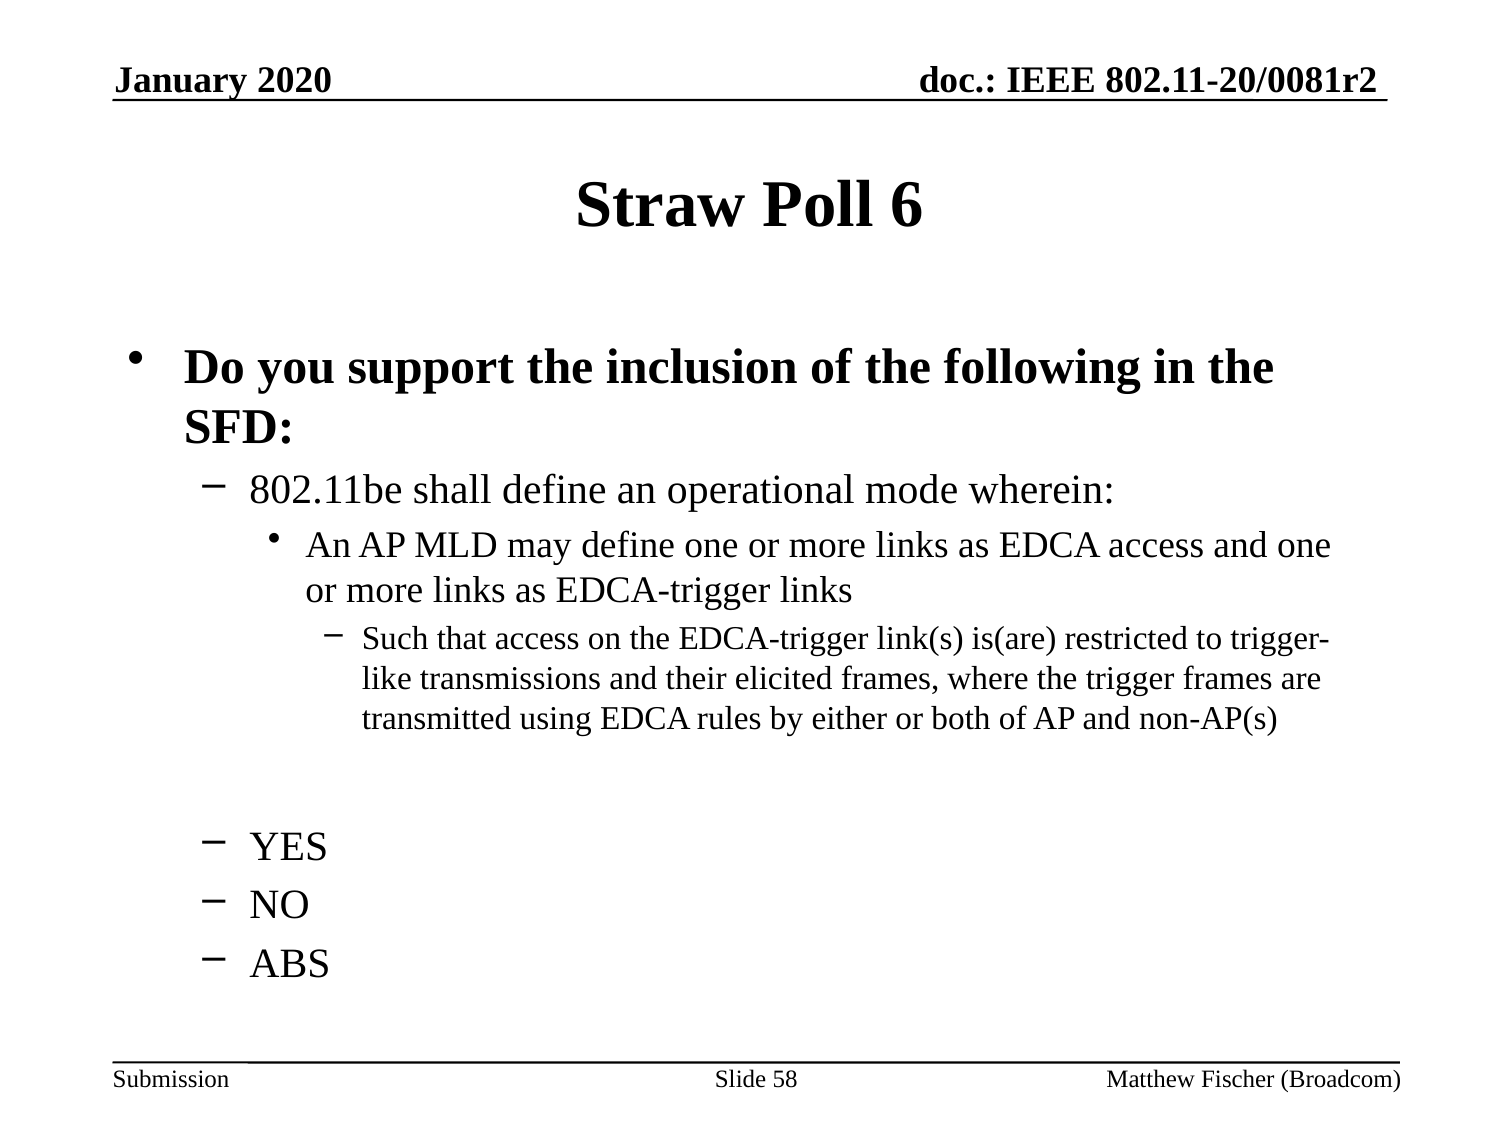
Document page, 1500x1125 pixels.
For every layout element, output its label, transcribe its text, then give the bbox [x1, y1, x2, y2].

title Straw Poll 6 [112, 112, 1388, 288]
slide_number Slide 58 [712, 1061, 800, 1093]
footer Matthew Fischer (Broadcom) [1102, 1061, 1402, 1093]
list Do you support the inclusion of the following in the SFD: 802.11be shall define an operational mode wherein: An AP MLD may define one or more links as EDCA access and one or more links as EDCA-trigger links Such that access on the EDCA-trigger link(s) is(are) restricted to trigger-like transmissions and their elicited frames, where the trigger frames are transmitted using EDCA rules by either or both of AP and non-AP(s) YES NO ABS [112, 326, 1388, 1002]
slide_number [114, 54, 335, 101]
